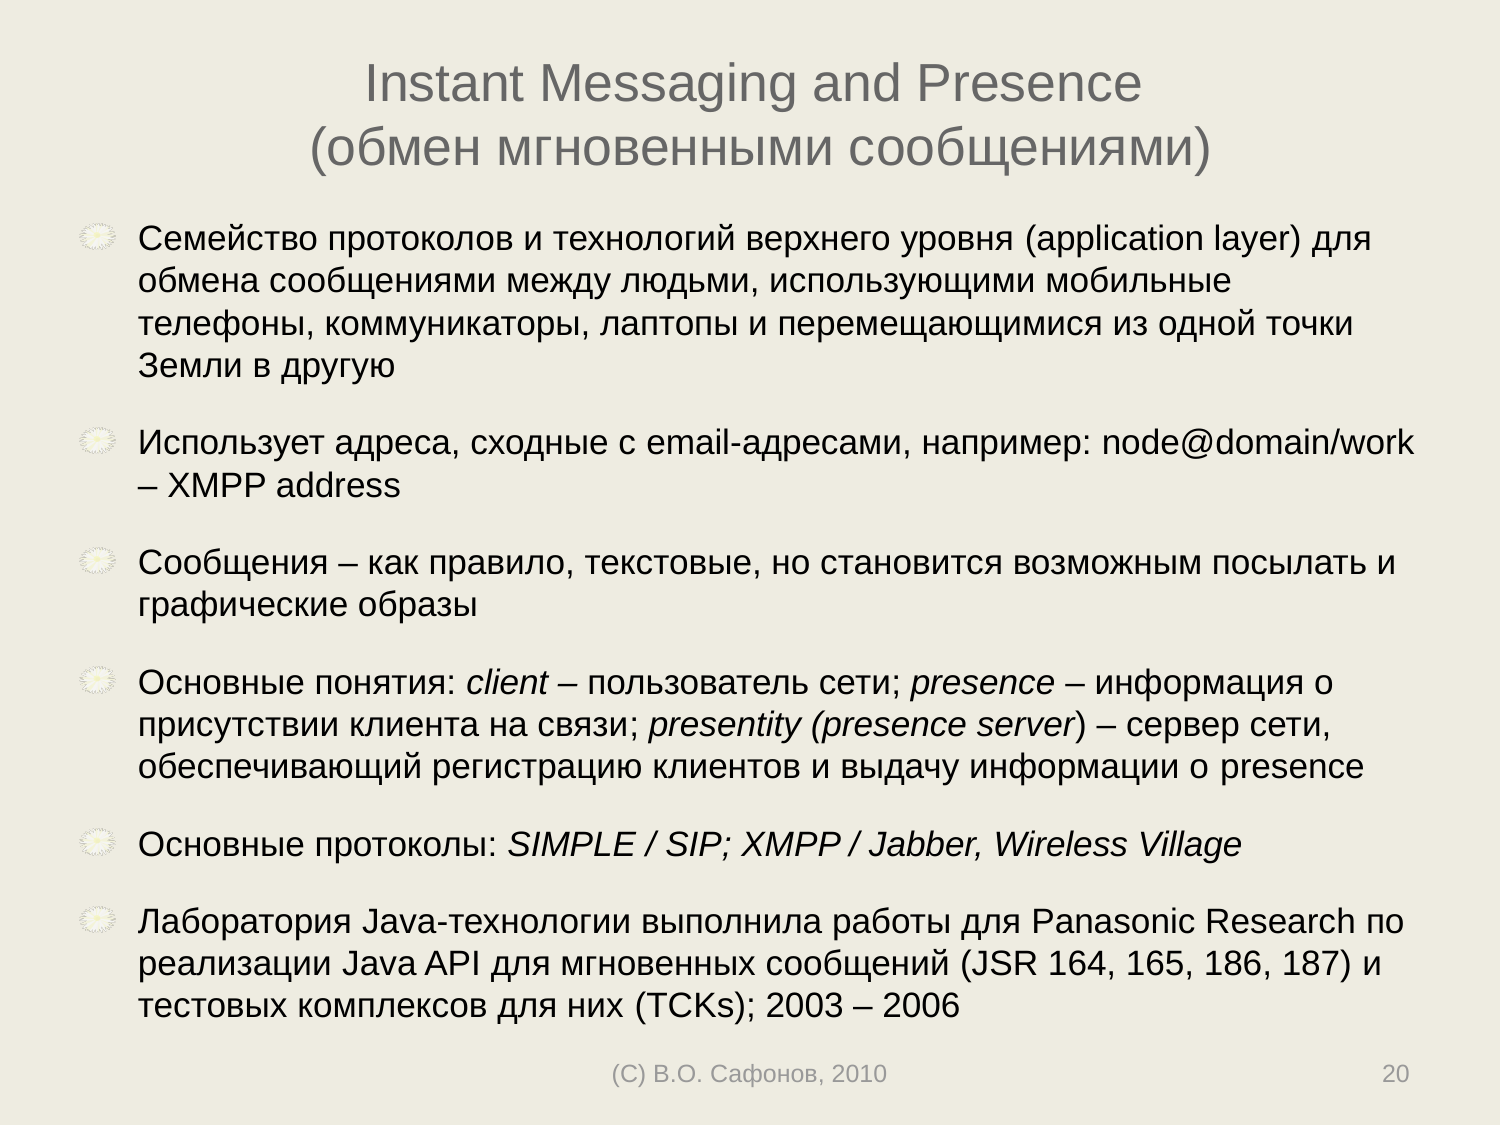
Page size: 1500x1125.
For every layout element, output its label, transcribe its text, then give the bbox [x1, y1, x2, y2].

picture [79, 547, 116, 574]
picture [79, 906, 116, 933]
list Семейство протоколов и технологий верхнего уровня (application layer) для обмена сообщениями между людьми, использующими мобильные телефоны, коммуникаторы, лаптопы и перемещающимися из одной точки Земли в другую Использует адреса, сходные с email-адресами, например: node@domain/work – XMPP address Сообщения – как правило, текстовые, но становится возможным посылать и графические образы Основные понятия: client – пользователь сети; presence – информация о присутствии клиента на связи; presentity (presence server) – сервер сети, обеспечивающий регистрацию клиентов и выдачу информации о presence Основные протоколы: SIMPLE / SIP; XMPP / Jabber, Wireless Village Лаборатория Java-технологии выполнила работы для Panasonic Research по реализации Java API для мгновенных сообщений (JSR 164, 165, 186, 187) и тестовых комплексов для них (TCKs); 2003 – 2006 [64, 208, 1436, 1035]
title Instant Messaging and Presence (обмен мгновенными сообщениями) [74, 39, 1448, 185]
picture [79, 223, 116, 250]
picture [79, 666, 116, 694]
footer (C) В.О. Сафонов, 2010 [512, 1042, 988, 1103]
slide_number 20 [1074, 1042, 1425, 1103]
picture [79, 427, 116, 454]
picture [79, 828, 116, 856]
